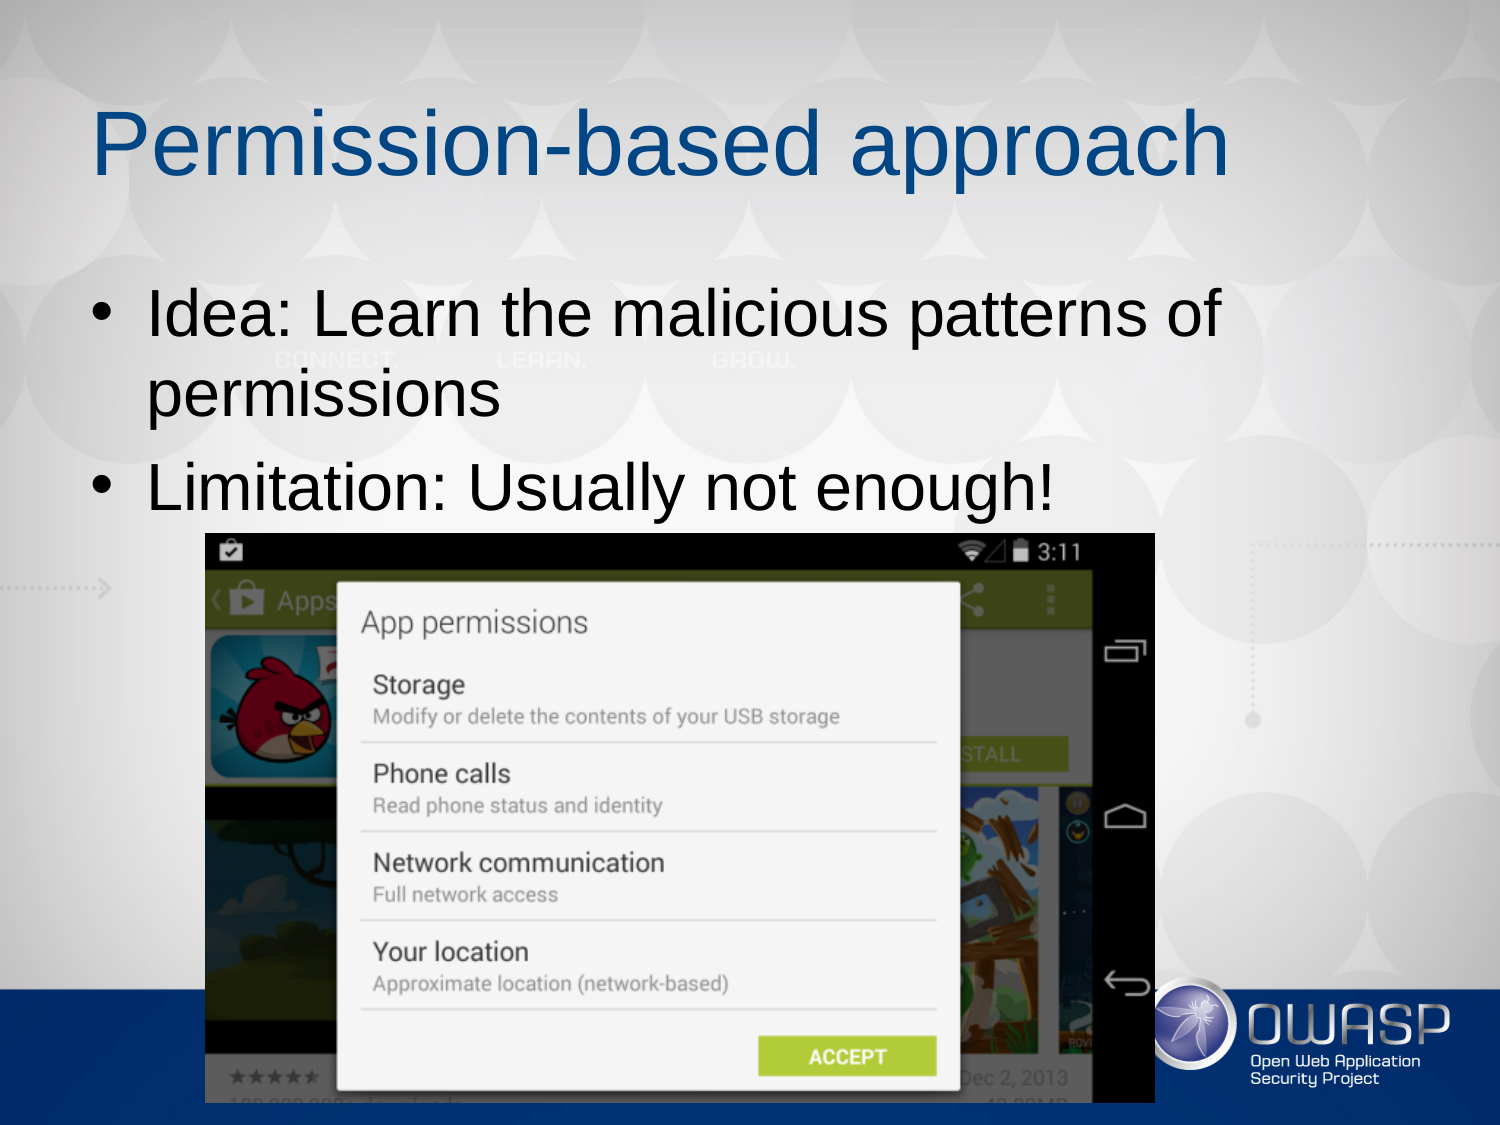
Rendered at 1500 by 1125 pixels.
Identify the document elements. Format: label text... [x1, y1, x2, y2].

picture [0, 0, 1500, 1125]
list Idea: Learn the malicious patterns of permissions Limitation: Usually not enough! [75, 262, 1425, 940]
title Permission-based approach [75, 45, 1425, 233]
